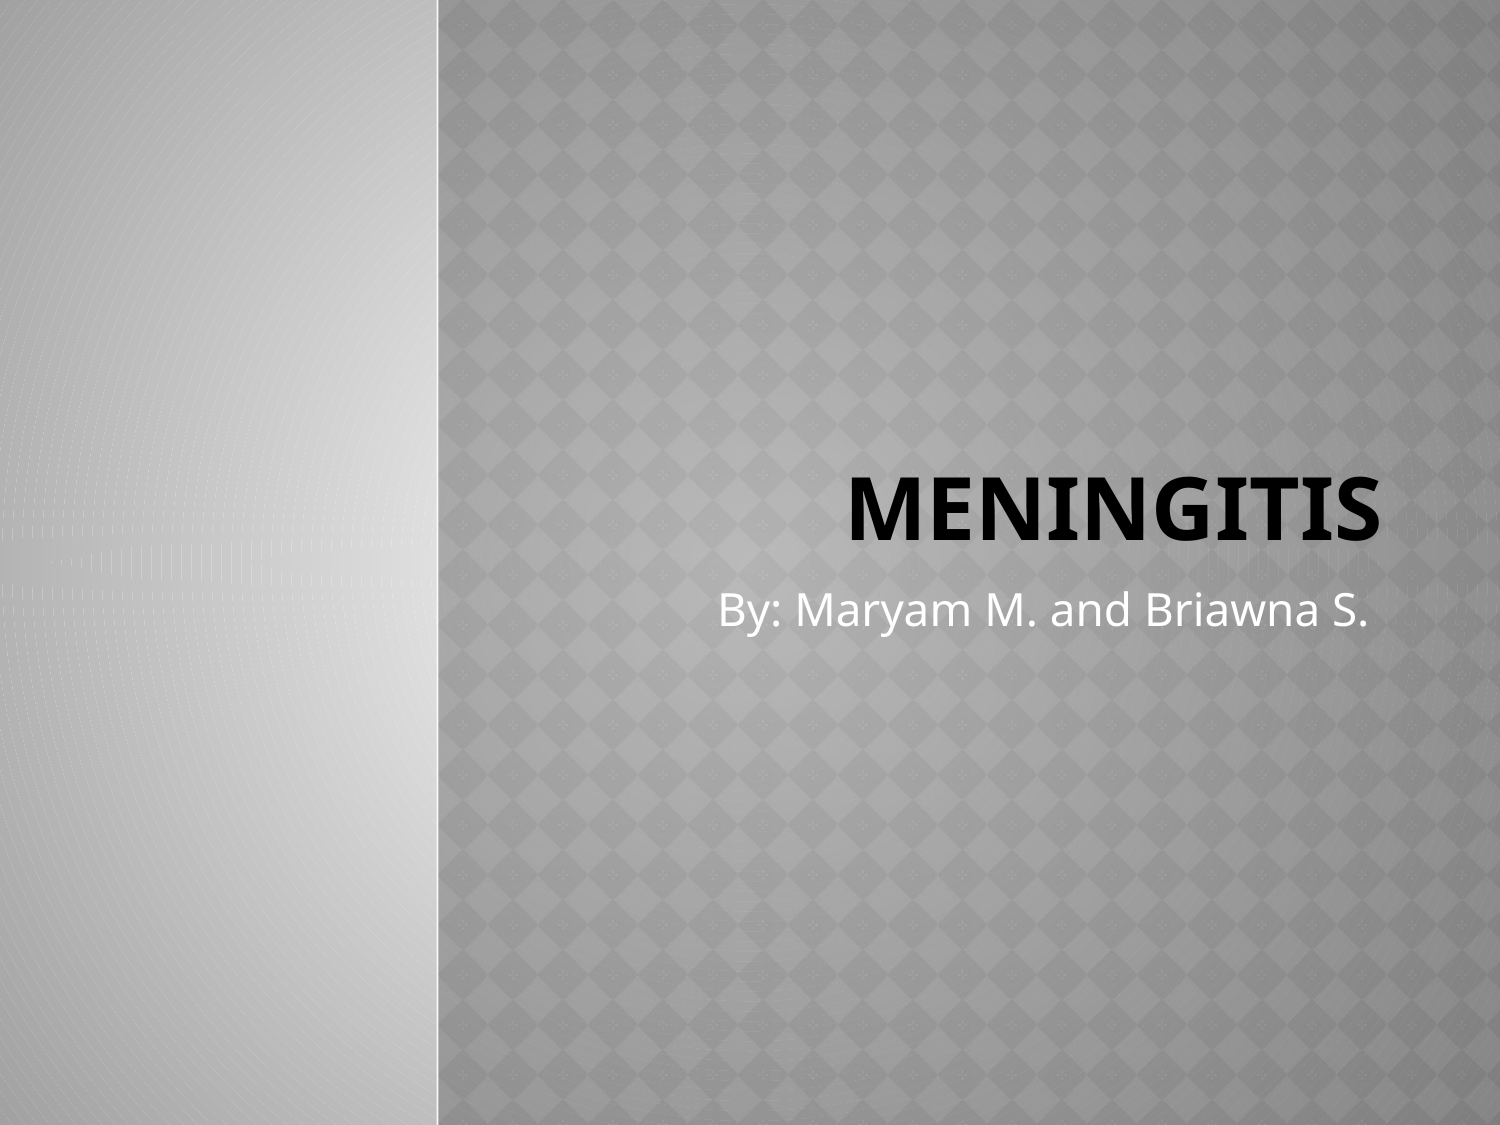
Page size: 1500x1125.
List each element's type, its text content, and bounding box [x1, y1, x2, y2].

subtitle By: Maryam M. and Briawna S. [550, 580, 1390, 762]
title Meningitis [552, 87, 1390, 558]
